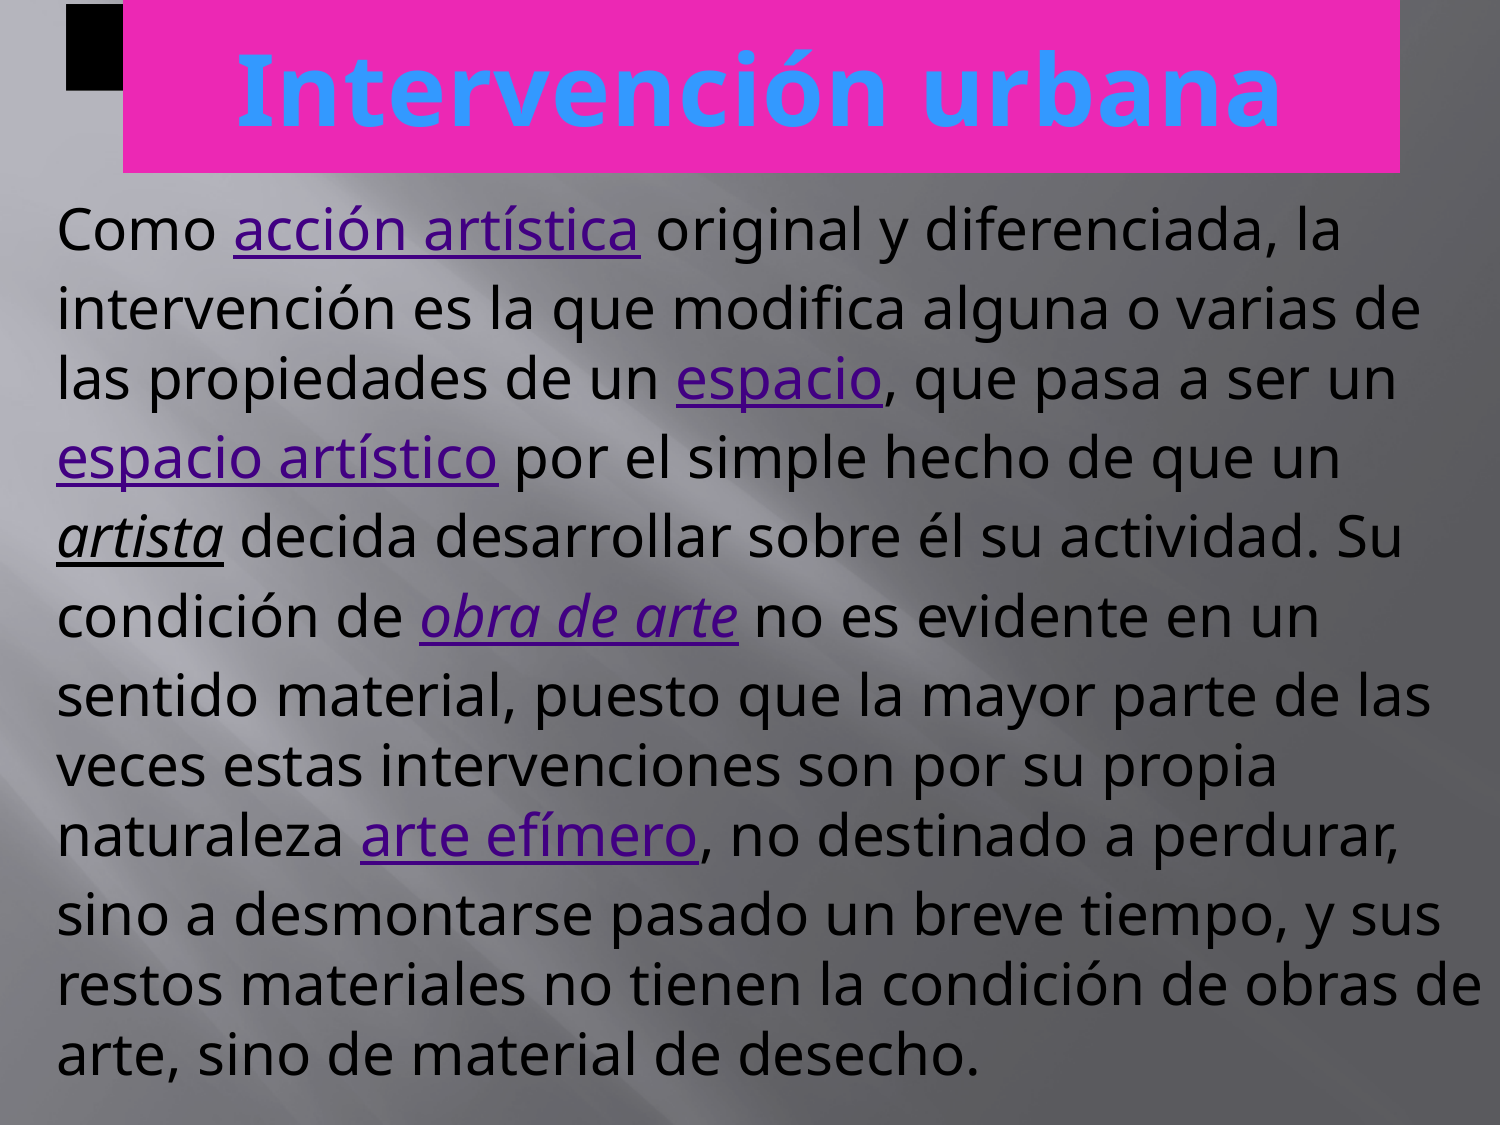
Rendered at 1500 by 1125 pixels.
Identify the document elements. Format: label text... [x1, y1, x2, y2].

text_box Como acción artística original y diferenciada, la intervención es la que modifica alguna o varias de las propiedades de un espacio, que pasa a ser un espacio artístico por el simple hecho de que un artista decida desarrollar sobre él su actividad. Su condición de obra de arte no es evidente en un sentido material, puesto que la mayor parte de las veces estas intervenciones son por su propia naturaleza arte efímero, no destinado a perdurar, sino a desmontarse pasado un breve tiempo, y sus restos materiales no tienen la condición de obras de arte, sino de material de desecho. [41, 184, 1500, 1095]
title Intervención urbana [123, 0, 1400, 173]
